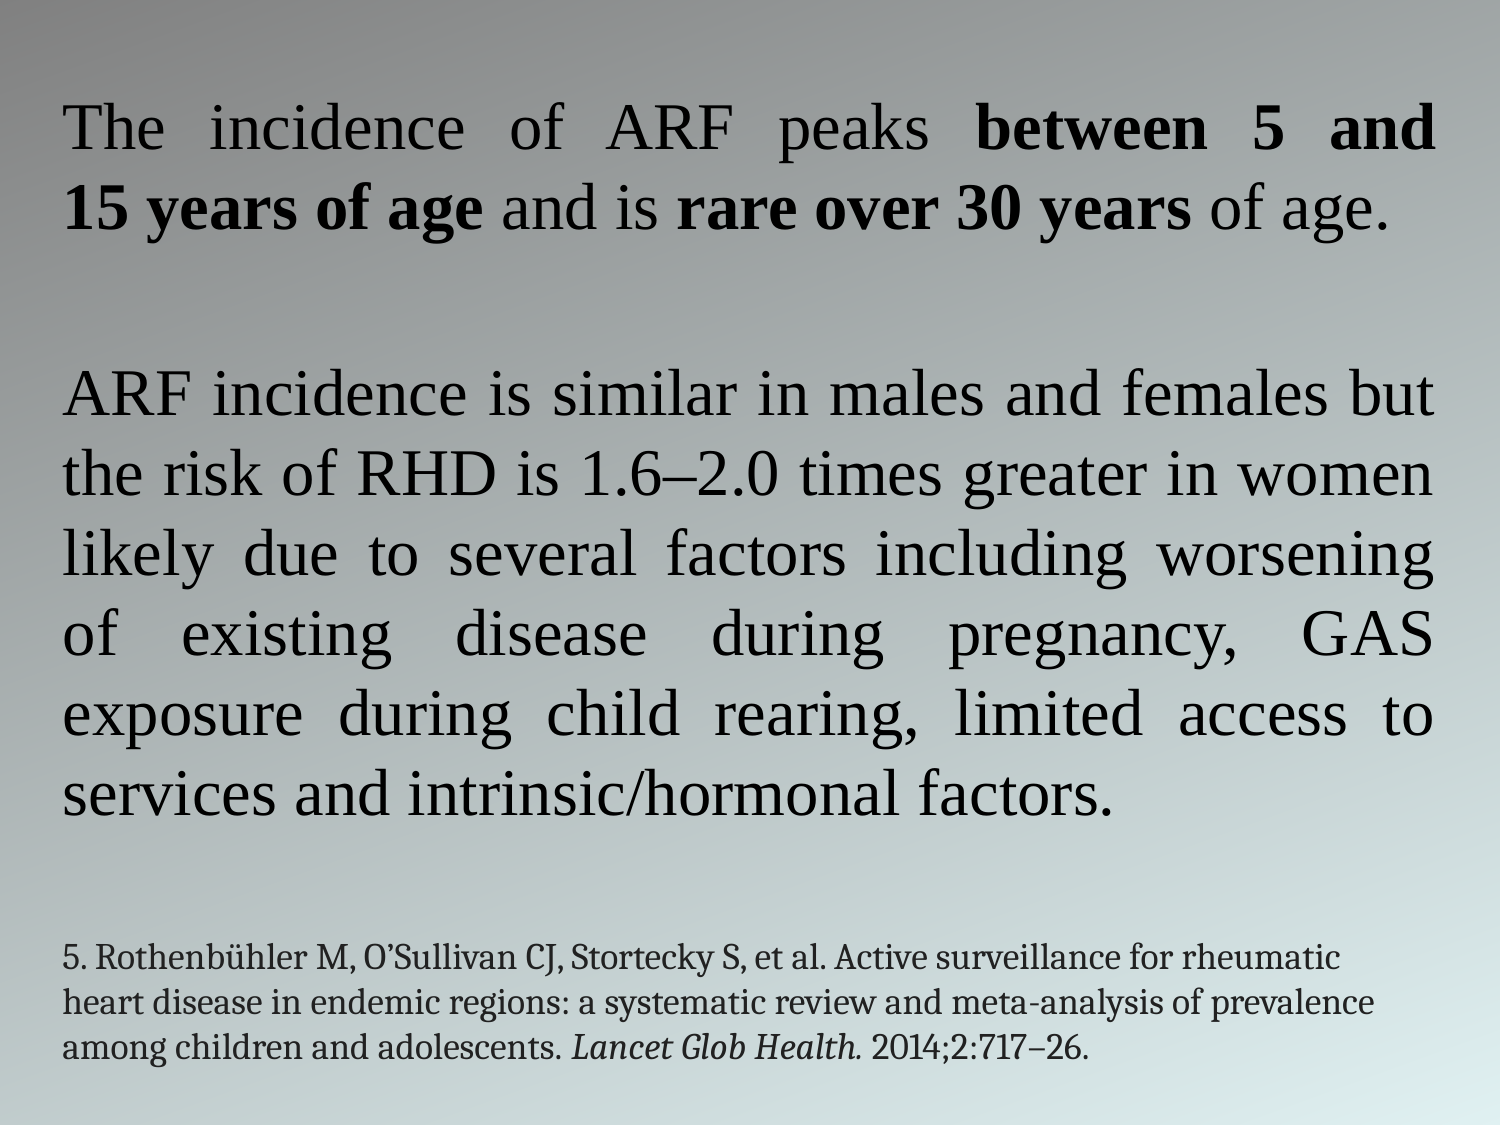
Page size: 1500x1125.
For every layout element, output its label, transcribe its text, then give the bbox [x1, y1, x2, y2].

text_box 5. Rothenbühler M, O’Sullivan CJ, Stortecky S, et al. Active surveillance for rheumatic heart disease in endemic regions: a systematic review and meta-analysis of prevalence among children and adolescents. Lancet Glob Health. 2014;2:717–26. [47, 924, 1425, 1075]
list The incidence of ARF peaks between 5 and 15 years of age and is rare over 30 years of age. ARF incidence is similar in males and females but the risk of RHD is 1.6–2.0 times greater in women likely due to several factors including worsening of existing disease during pregnancy, GAS exposure during child rearing, limited access to services and intrinsic/hormonal factors. [47, 75, 1453, 818]
